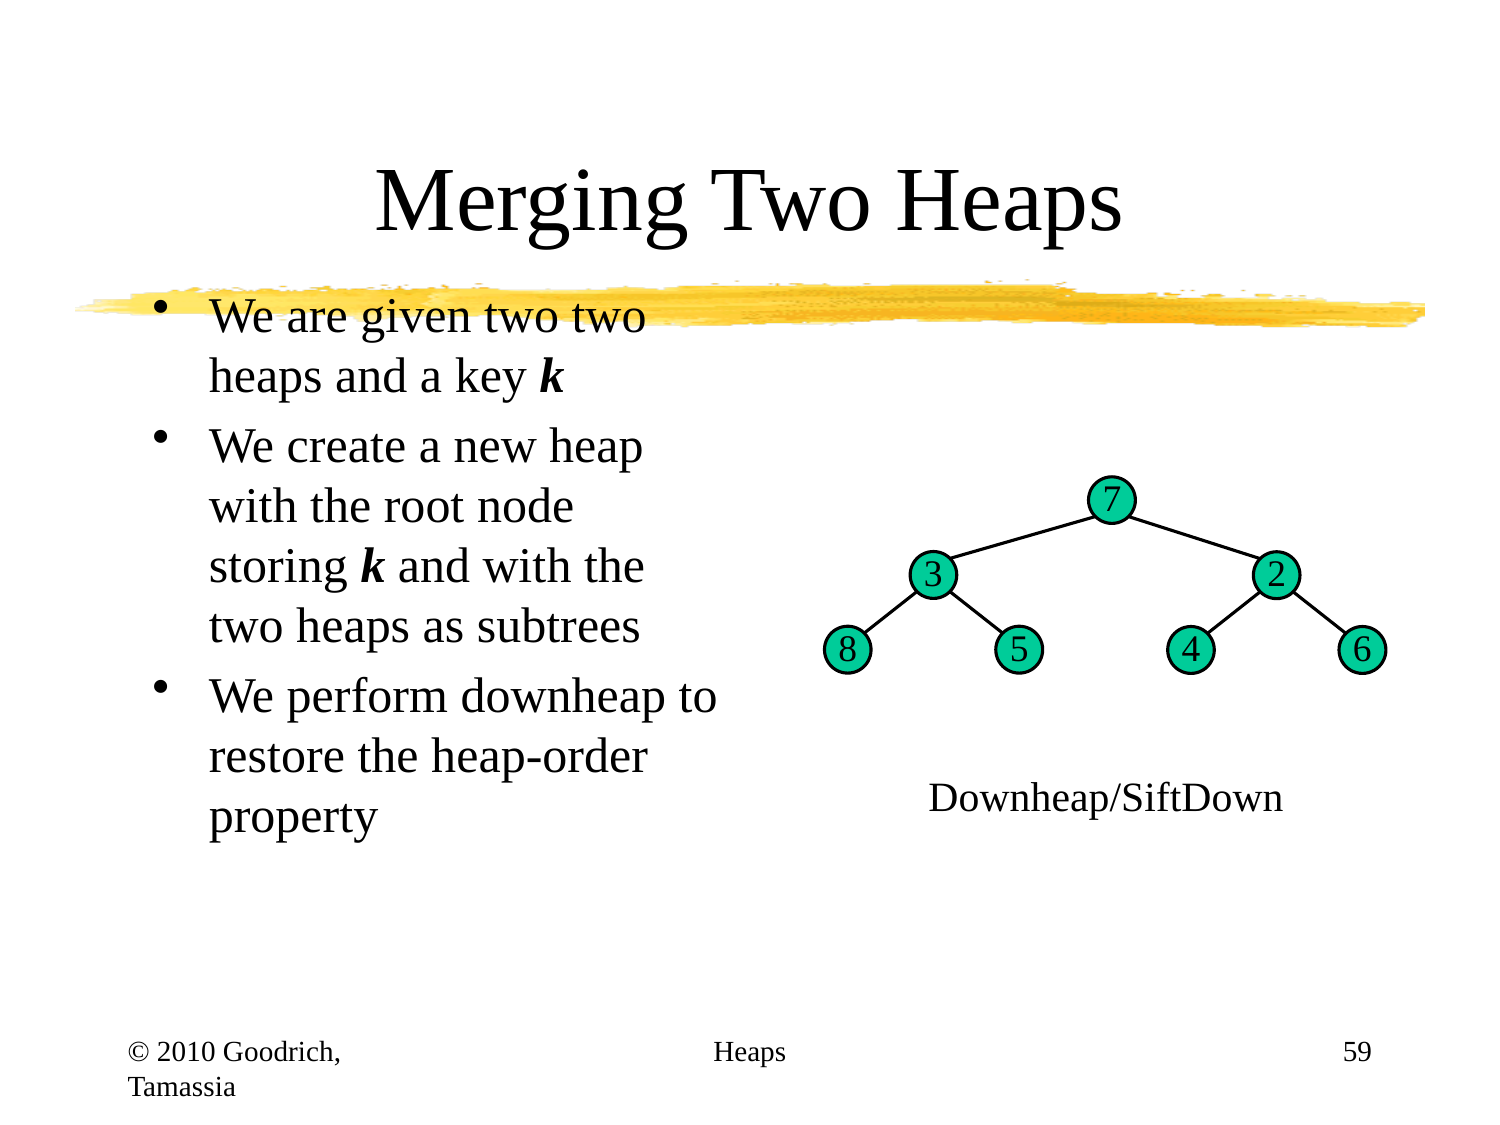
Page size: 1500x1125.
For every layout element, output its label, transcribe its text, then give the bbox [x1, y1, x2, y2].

picture [738, 274, 1425, 338]
text_box 5 [995, 626, 1043, 674]
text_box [1292, 592, 1347, 633]
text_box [1128, 519, 1261, 558]
list We are given two two heaps and a key k We create a new heap with the root node storing k and with the two heaps as subtrees We perform downheap to restore the heap-order property [137, 274, 738, 951]
slide_number © 2010 Goodrich, Tamassia [112, 1024, 426, 1101]
title Merging Two Heaps [112, 99, 1388, 288]
text_box 4 [1167, 626, 1215, 674]
text_box 2 [1253, 551, 1300, 599]
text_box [1207, 592, 1261, 633]
slide_number 59 [1074, 1024, 1388, 1101]
text_box 6 [1339, 626, 1386, 674]
footer Heaps [512, 1024, 988, 1101]
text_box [864, 592, 918, 633]
text_box 3 [910, 551, 957, 599]
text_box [949, 519, 1096, 557]
text_box 8 [824, 626, 872, 674]
text_box 7 [1088, 476, 1136, 524]
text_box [949, 592, 1004, 633]
picture [75, 274, 137, 338]
text_box Downheap/SiftDown [913, 762, 1300, 828]
